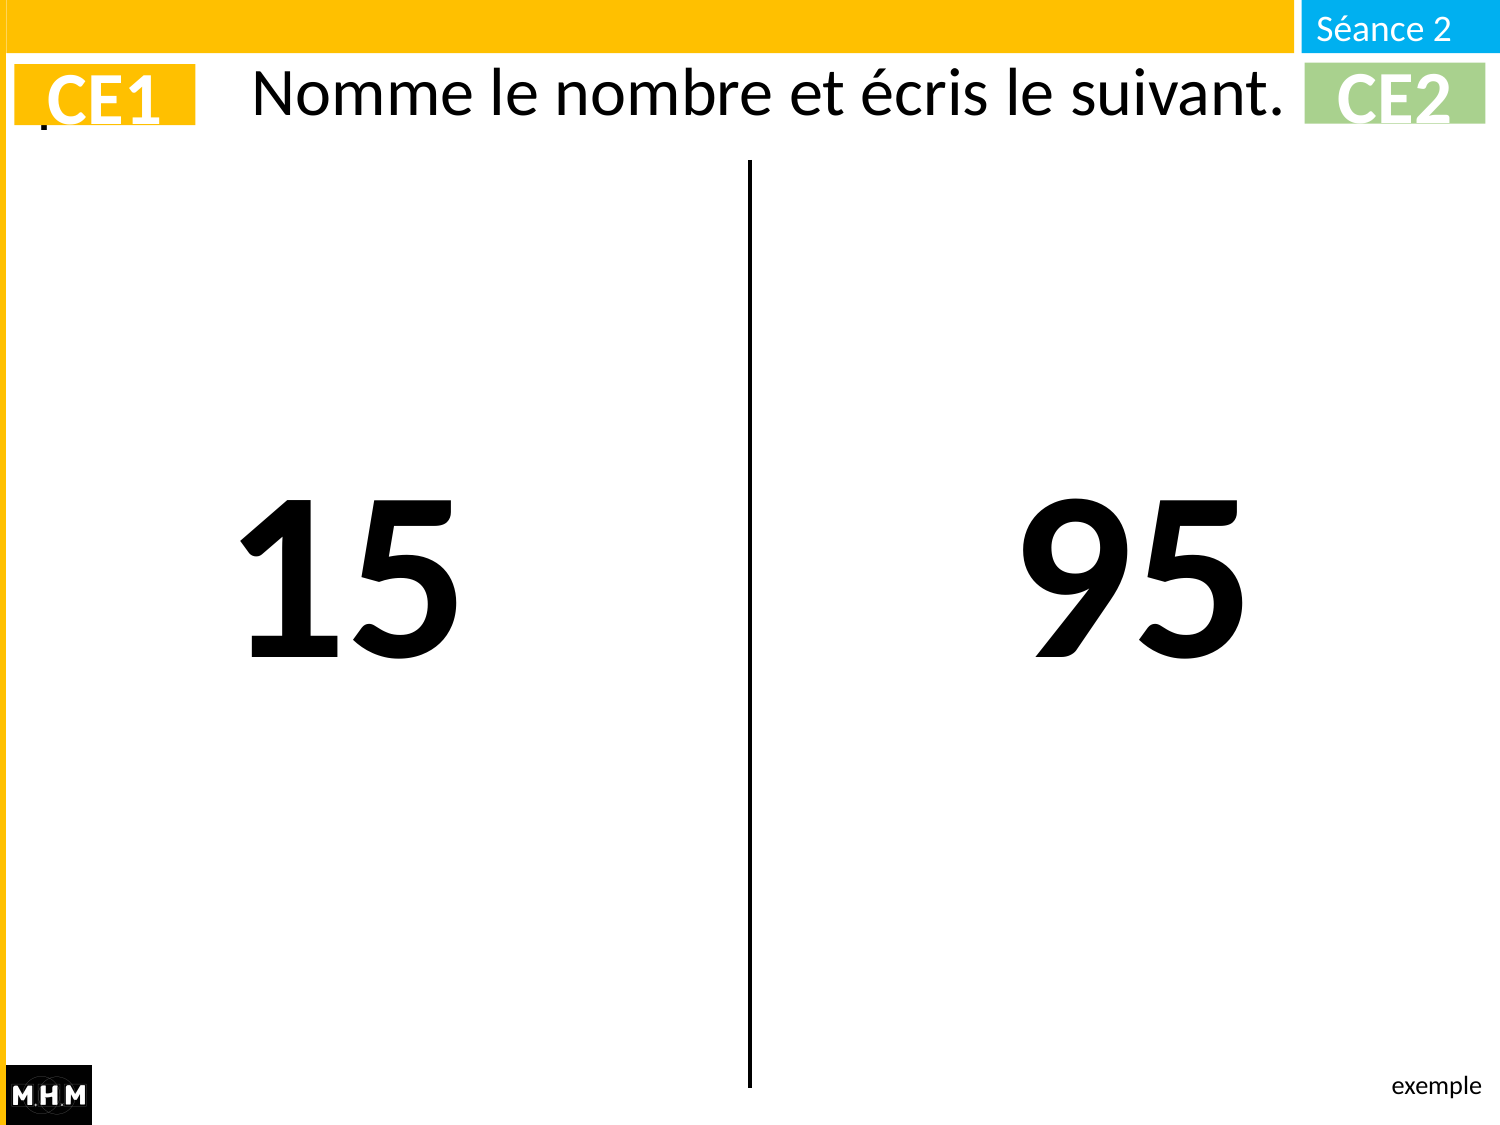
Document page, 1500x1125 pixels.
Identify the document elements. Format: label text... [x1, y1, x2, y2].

text_box 95 [981, 408, 1285, 714]
title Nomme le nombre et écris le suivant. [236, 48, 1500, 138]
picture [6, 1065, 92, 1125]
list exemple [1373, 1064, 1500, 1125]
text_box CE1 [13, 63, 196, 126]
text_box 15 [195, 408, 498, 714]
text_box CE2 [1303, 62, 1487, 125]
